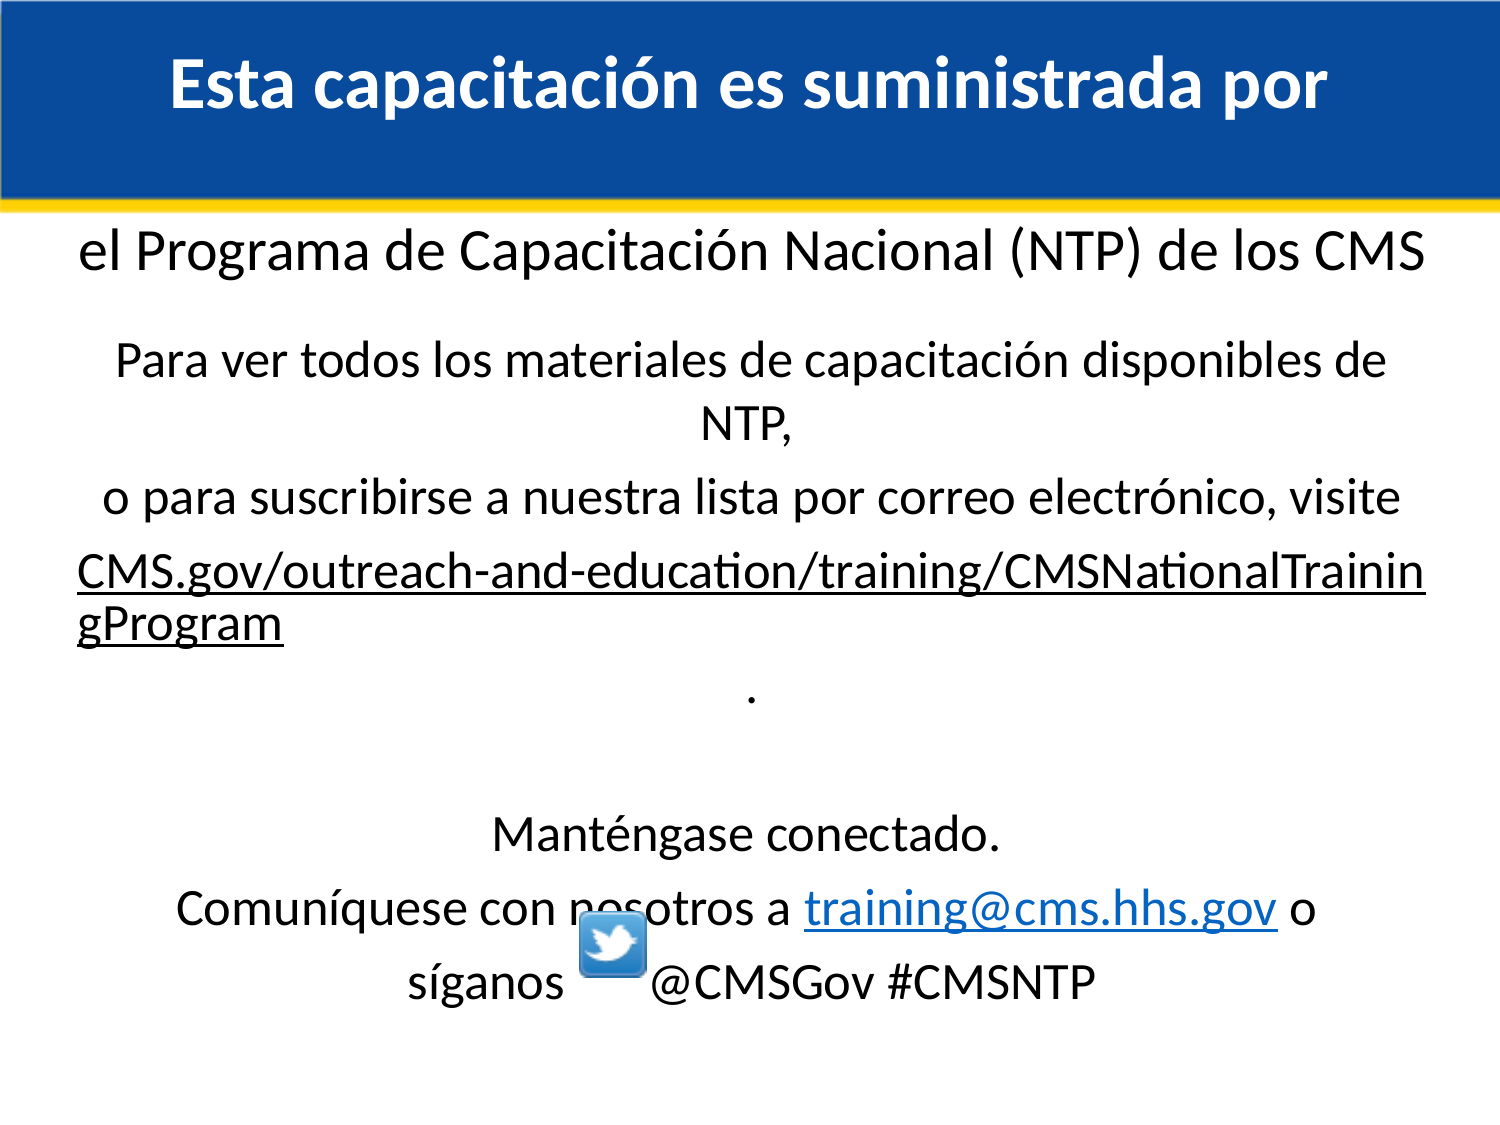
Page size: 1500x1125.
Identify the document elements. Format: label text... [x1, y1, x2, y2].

picture [0, 167, 1500, 1125]
text_box el Programa de Capacitación Nacional (NTP) de los CMS Para ver todos los materiales de capacitación disponibles de NTP, o para suscribirse a nuestra lista por correo electrónico, visite CMS.gov/outreach-and-education/training/CMSNationalTrainingProgram. Manténgase conectado. Comuníquese con nosotros a training@cms.hhs.gov o síganos @CMSGov #CMSNTP [62, 202, 1443, 1038]
title Esta capacitación es suministrada por [0, 1, 1500, 167]
